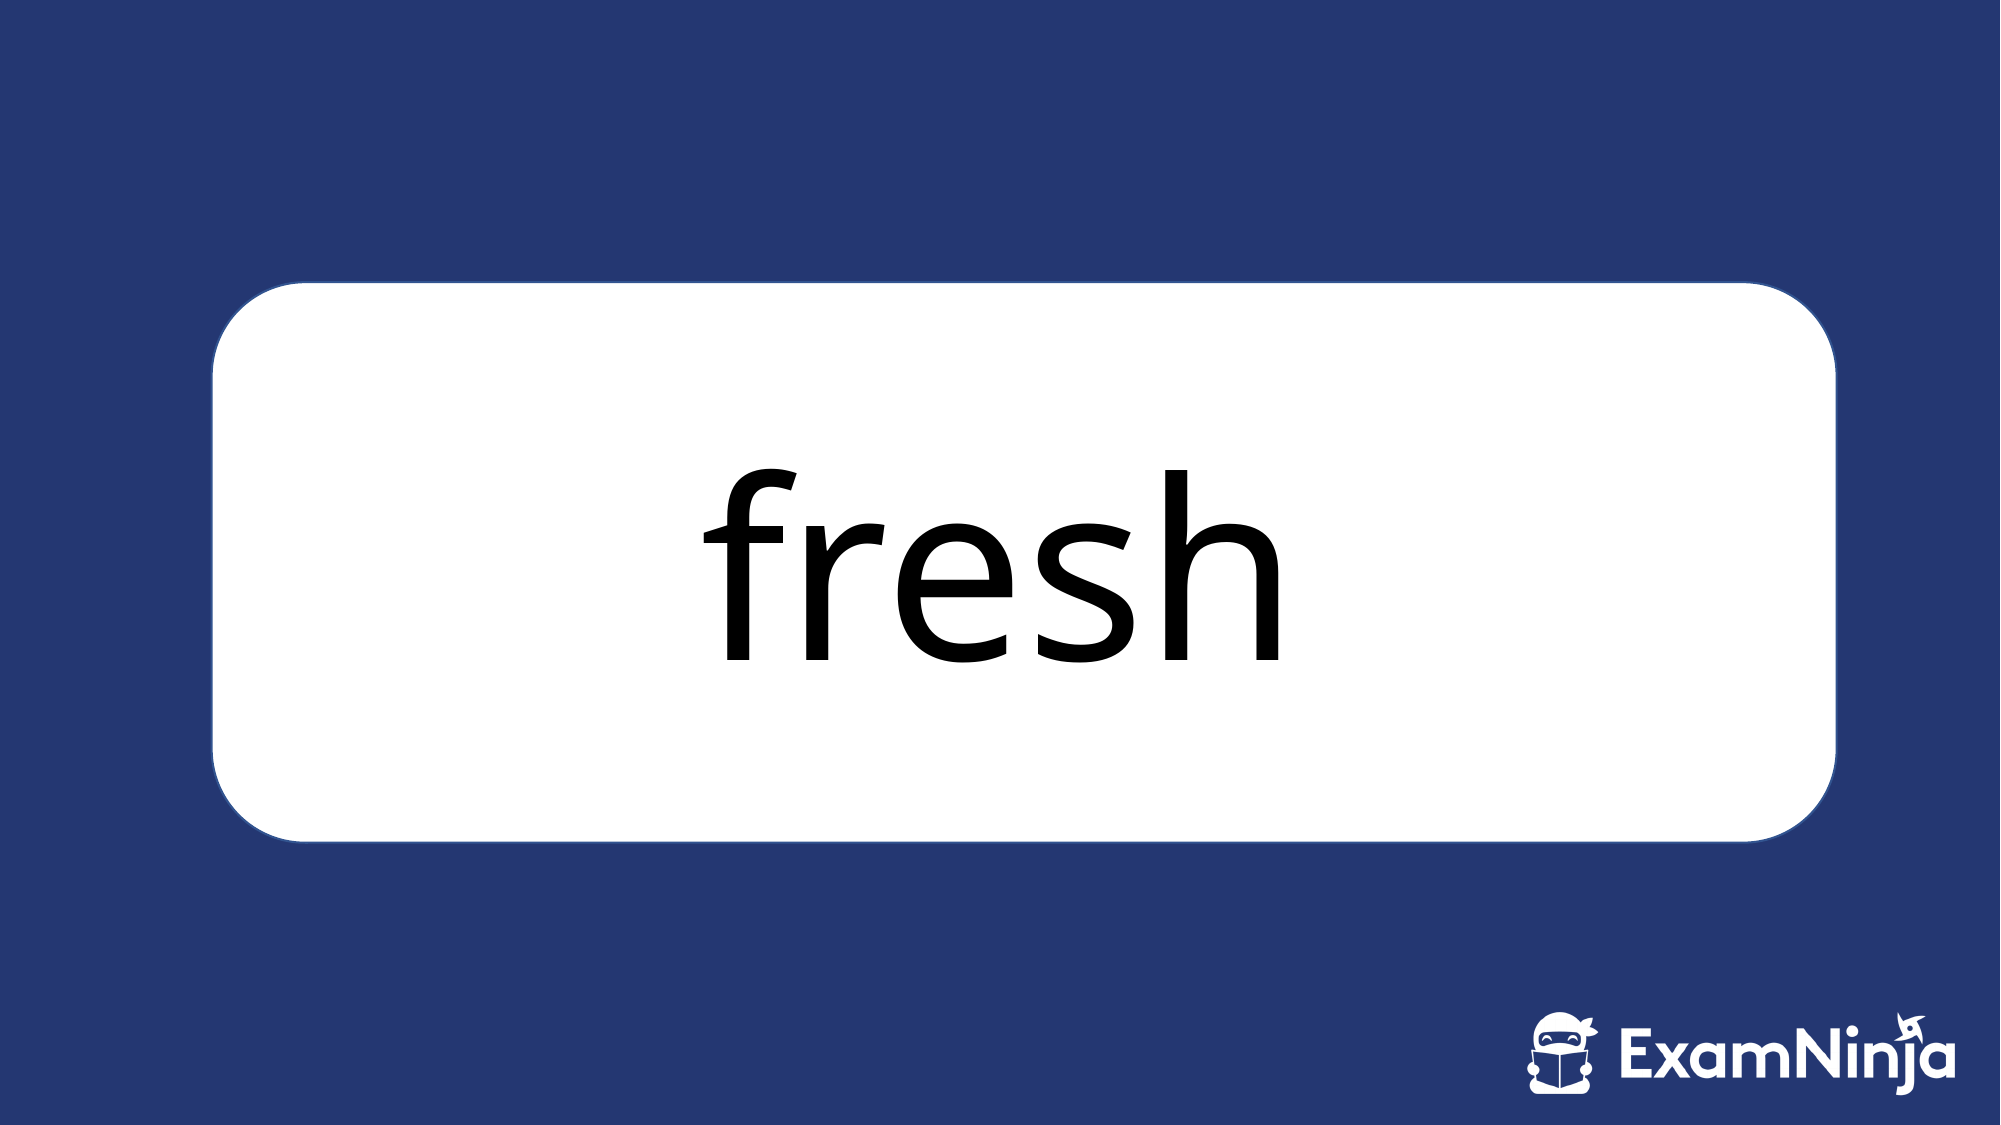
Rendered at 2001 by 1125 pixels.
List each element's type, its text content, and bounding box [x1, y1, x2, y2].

text_box [210, 281, 1838, 403]
text_box fresh [143, 403, 1857, 719]
picture [1501, 1003, 1979, 1102]
text_box [210, 719, 1838, 844]
